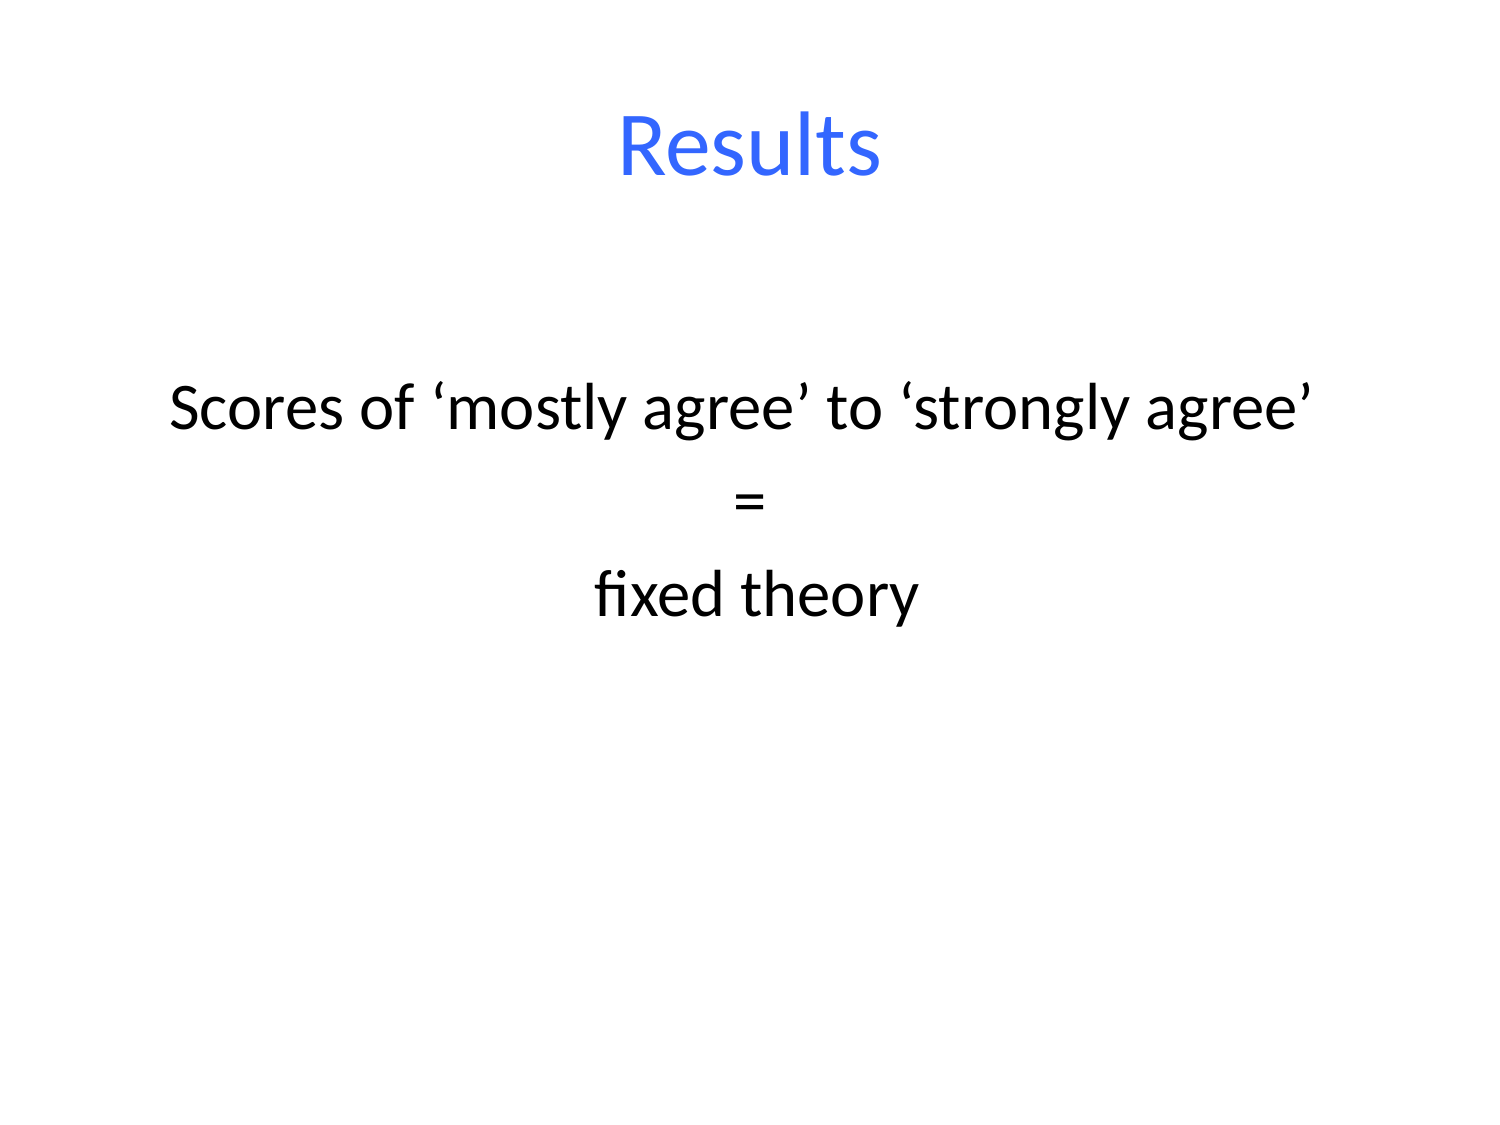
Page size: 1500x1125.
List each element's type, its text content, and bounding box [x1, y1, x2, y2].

list Scores of ‘mostly agree’ to ‘strongly agree’ = fixed theory [75, 262, 1425, 1005]
title Results [75, 45, 1425, 233]
